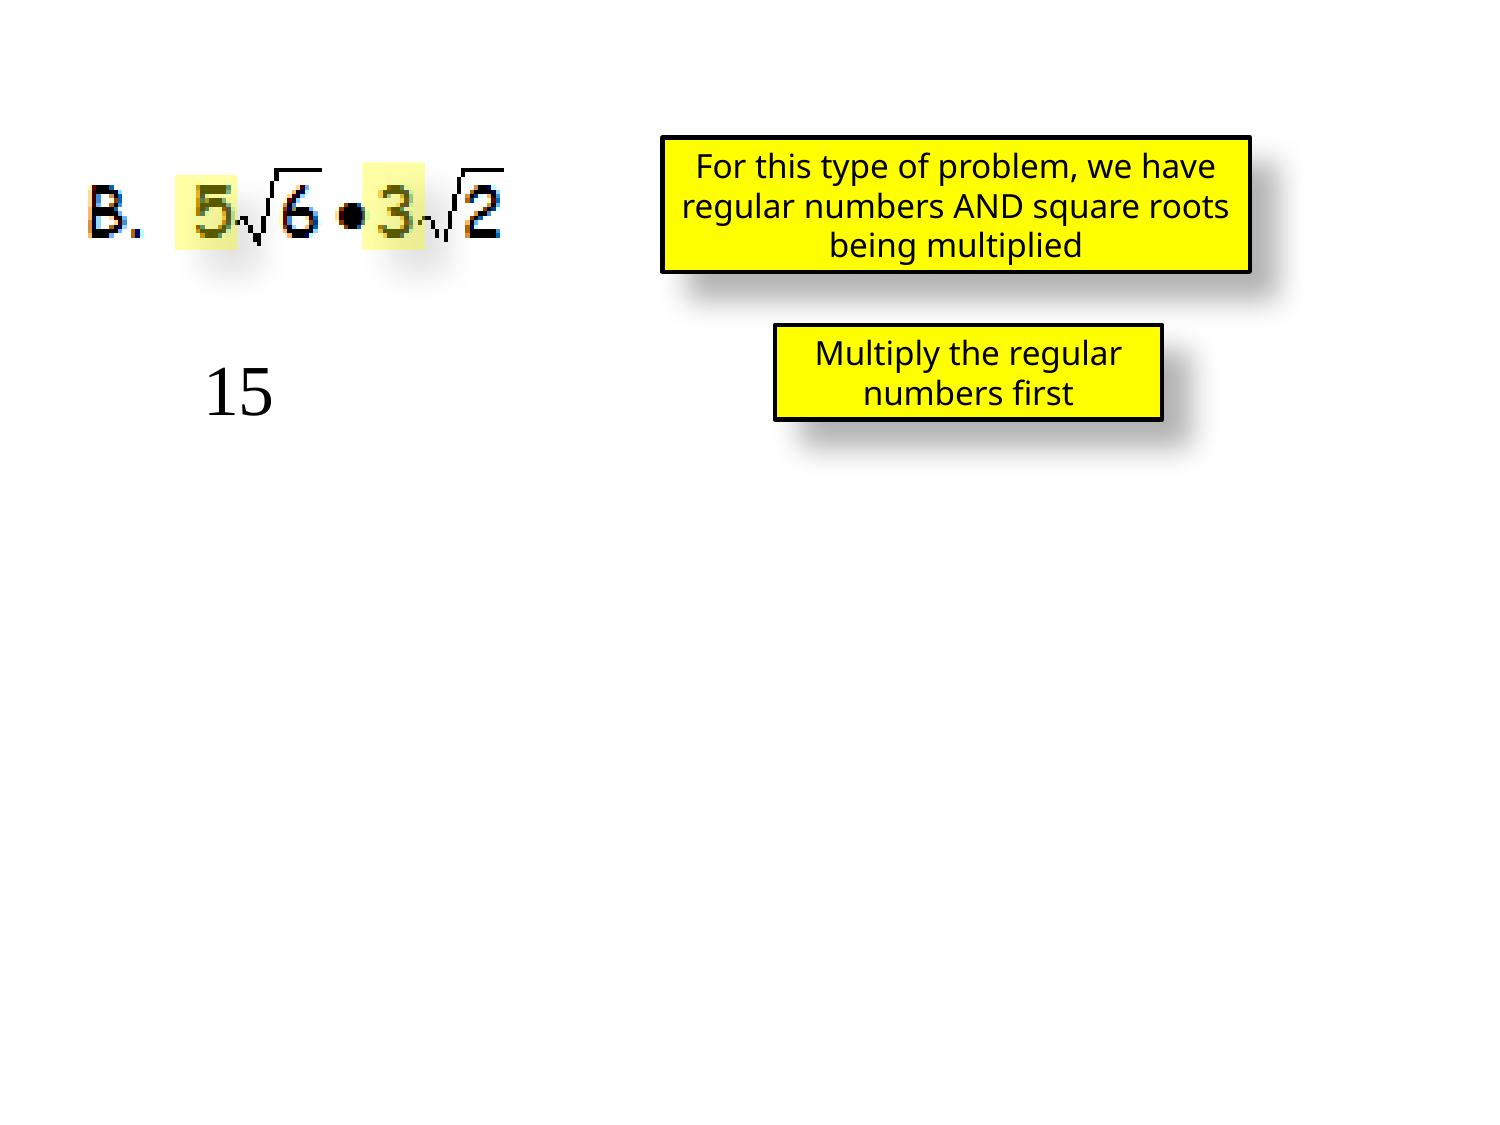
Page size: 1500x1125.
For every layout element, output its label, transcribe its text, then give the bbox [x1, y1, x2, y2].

text_box Multiply the regular numbers first [774, 324, 1163, 420]
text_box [199, 349, 284, 434]
picture [62, 112, 584, 326]
text_box For this type of problem, we have regular numbers AND square roots being multiplied [662, 137, 1250, 272]
